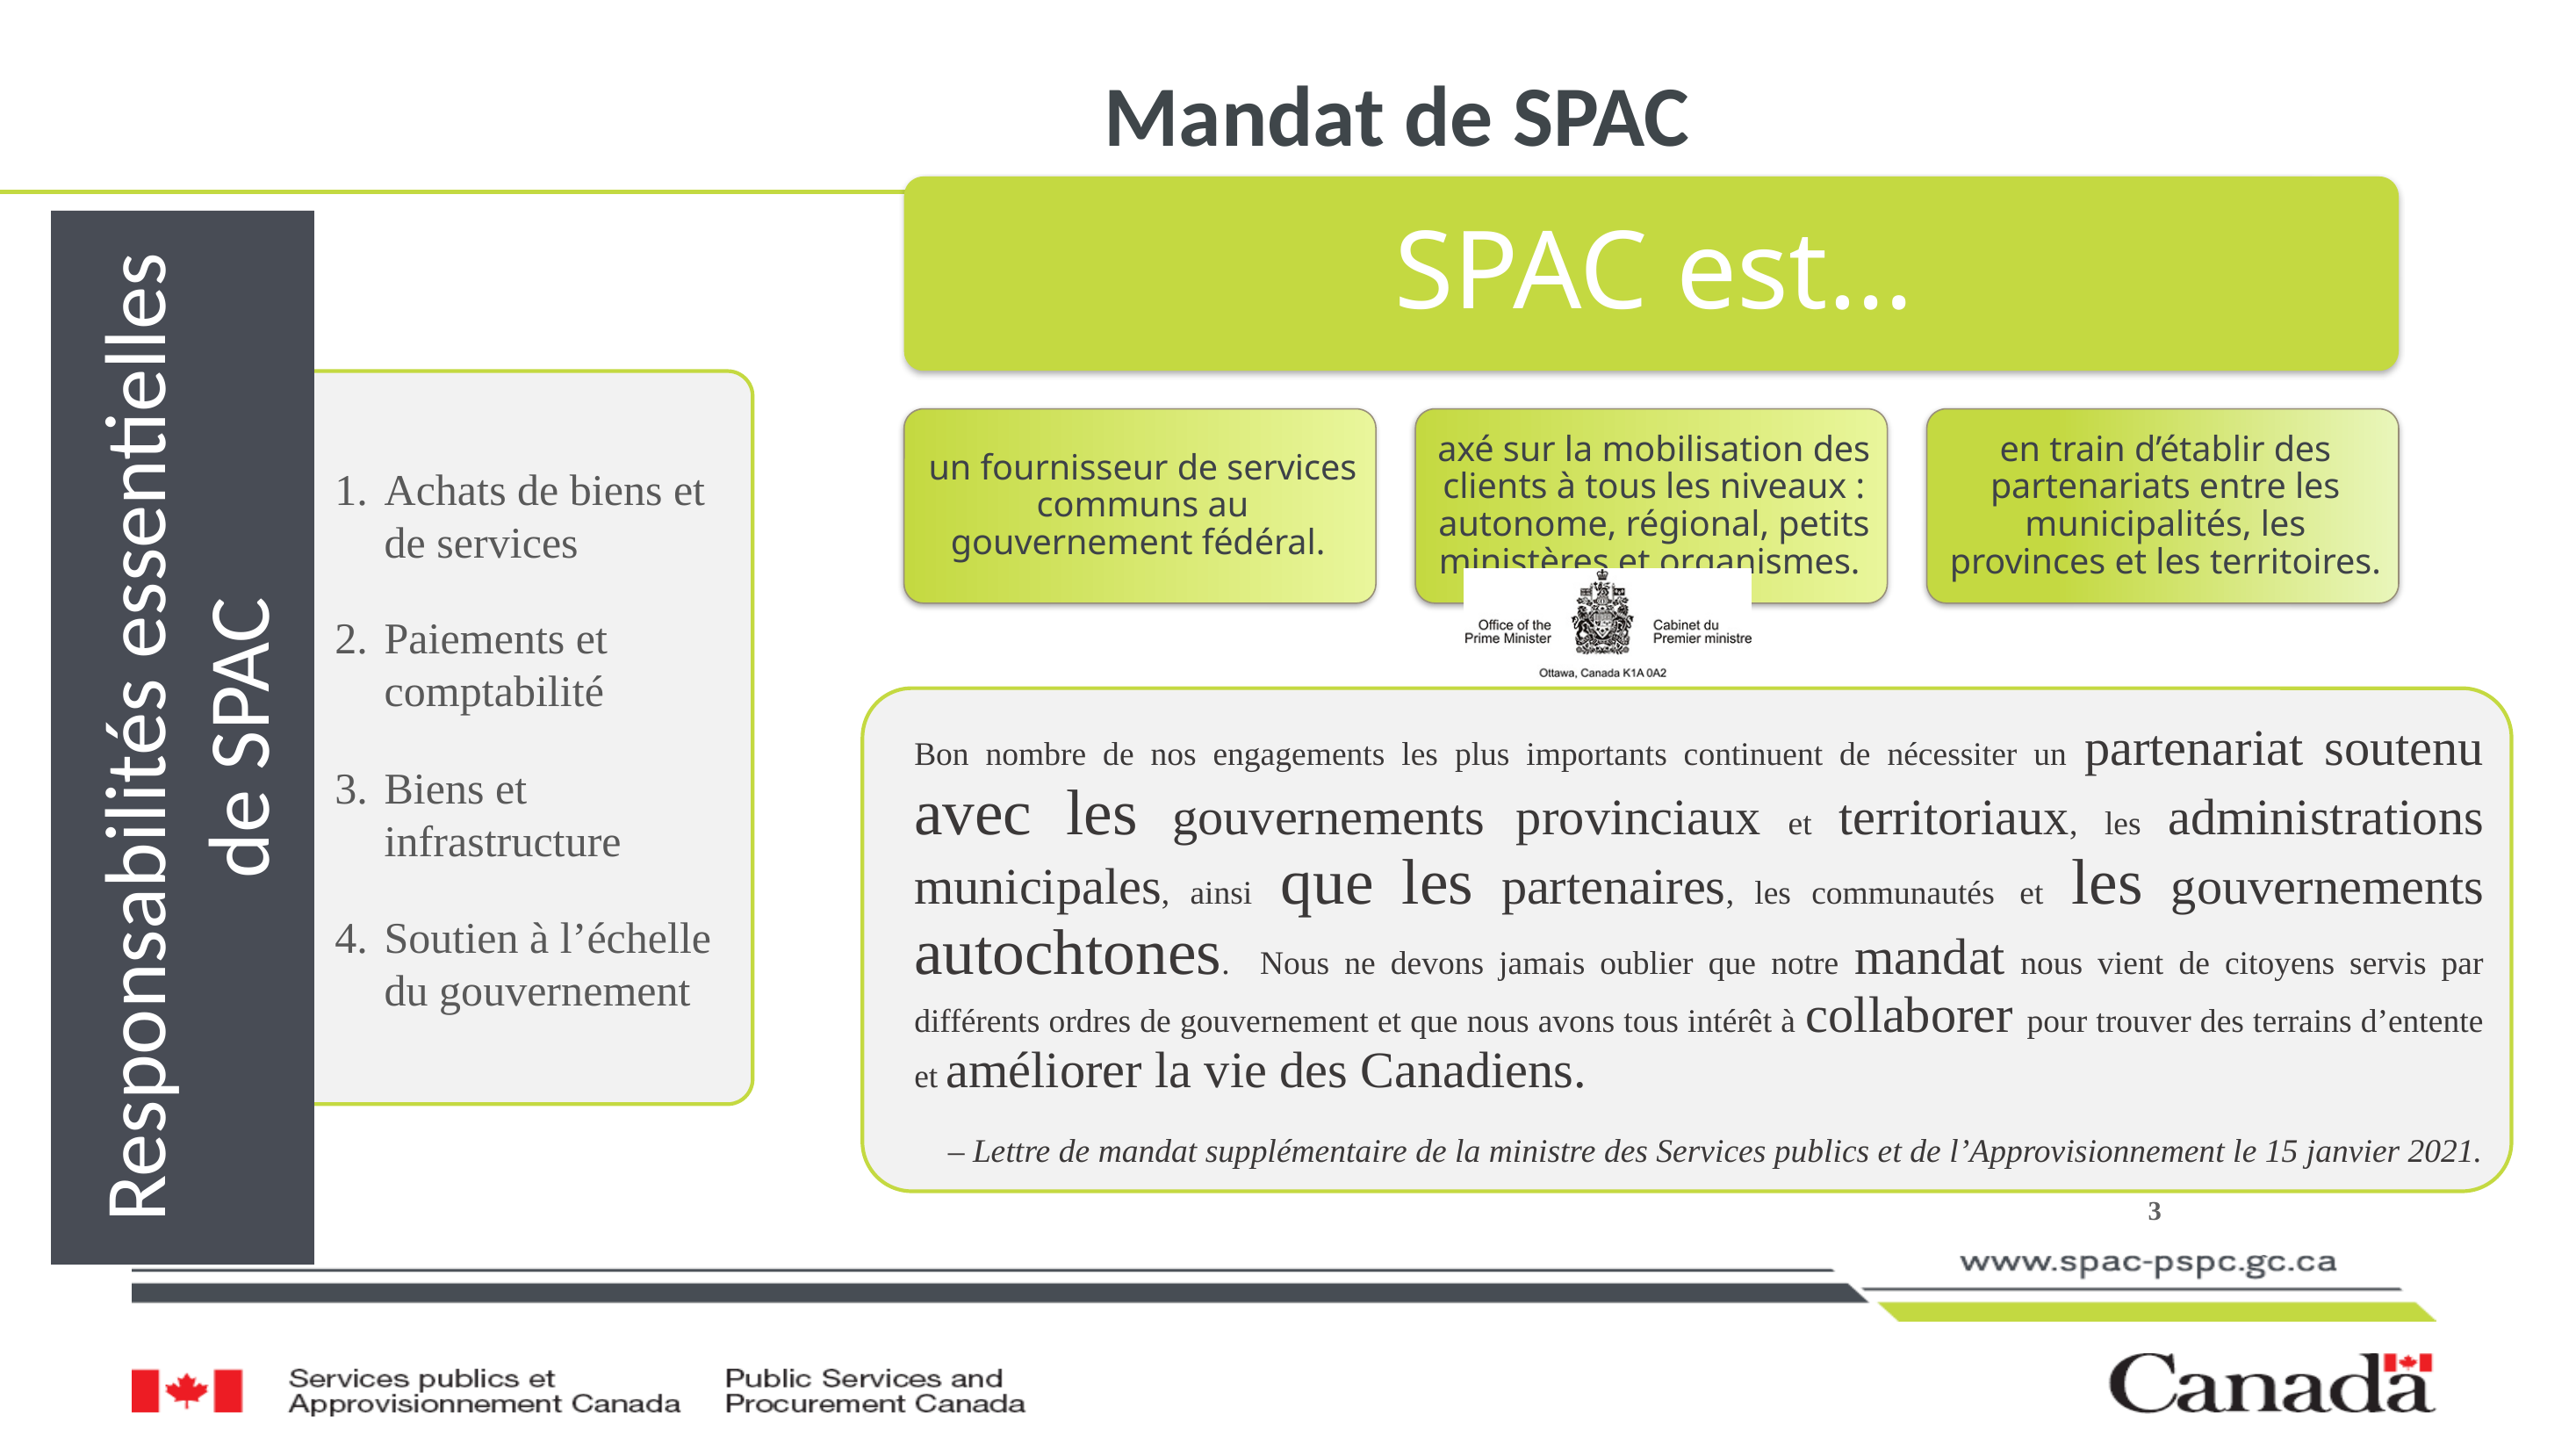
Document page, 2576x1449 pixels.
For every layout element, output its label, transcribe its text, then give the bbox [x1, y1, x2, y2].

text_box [903, 176, 2400, 604]
picture [132, 1255, 2436, 1322]
picture [1464, 568, 1752, 680]
text_box Achats de biens et de services Paiements et comptabilité Biens et infrastructure Soutien à l’échelle du gouvernement [314, 369, 755, 1107]
text_box Responsabilités essentielles de SPAC [51, 210, 314, 1265]
picture [132, 1353, 2437, 1417]
text_box Bon nombre de nos engagements les plus importants continuent de nécessiter un partenariat soutenu avec les gouvernements provinciaux et territoriaux, les administrations municipales, ainsi que les partenaires, les communautés et les gouvernements autochtones. Nous ne devons jamais oublier que notre mandat nous vient de citoyens servis par différents ordres de gouvernement et que nous avons tous intérêt à collaborer pour trouver des terrains d’entente et améliorer la vie des Canadiens. – Lettre de mandat supplémentaire de la ministre des Services publics et de l’Approvisionnement le 15 janvier 2021. [860, 686, 2514, 1193]
title Mandat de SPAC [168, 53, 1723, 171]
